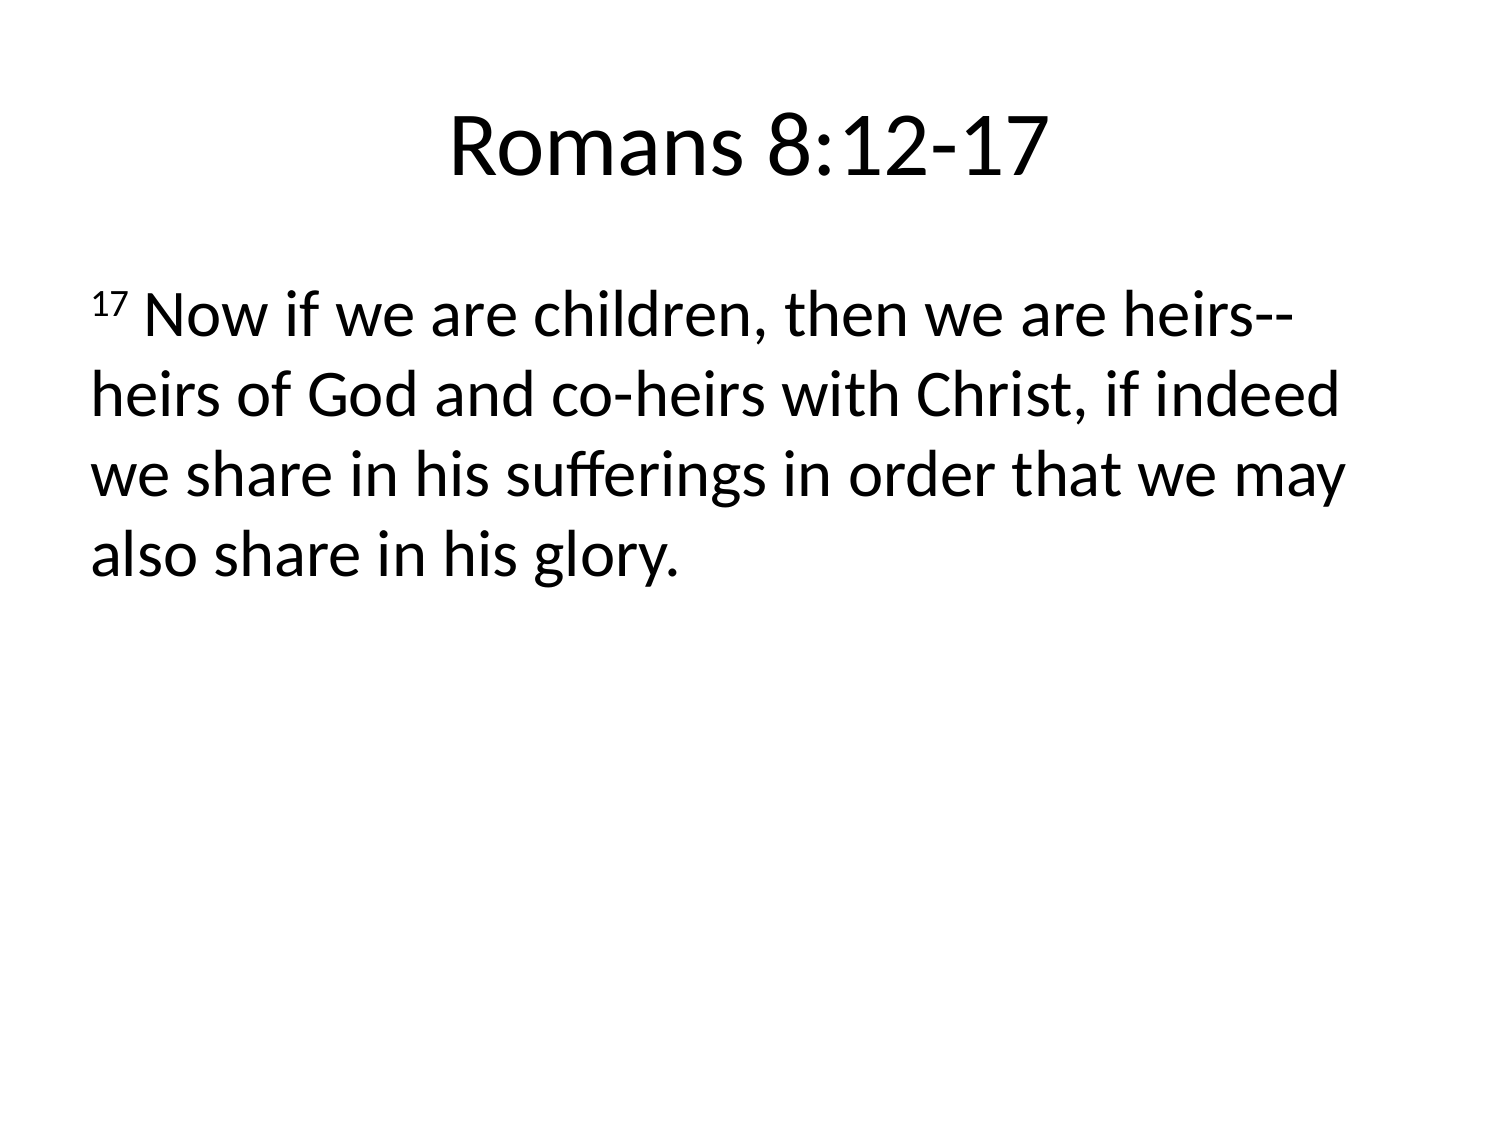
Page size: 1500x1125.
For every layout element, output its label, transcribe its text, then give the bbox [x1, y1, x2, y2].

list 17 Now if we are children, then we are heirs--heirs of God and co-heirs with Christ, if indeed we share in his sufferings in order that we may also share in his glory. [75, 262, 1425, 1005]
title Romans 8:12-17 [75, 45, 1425, 233]
